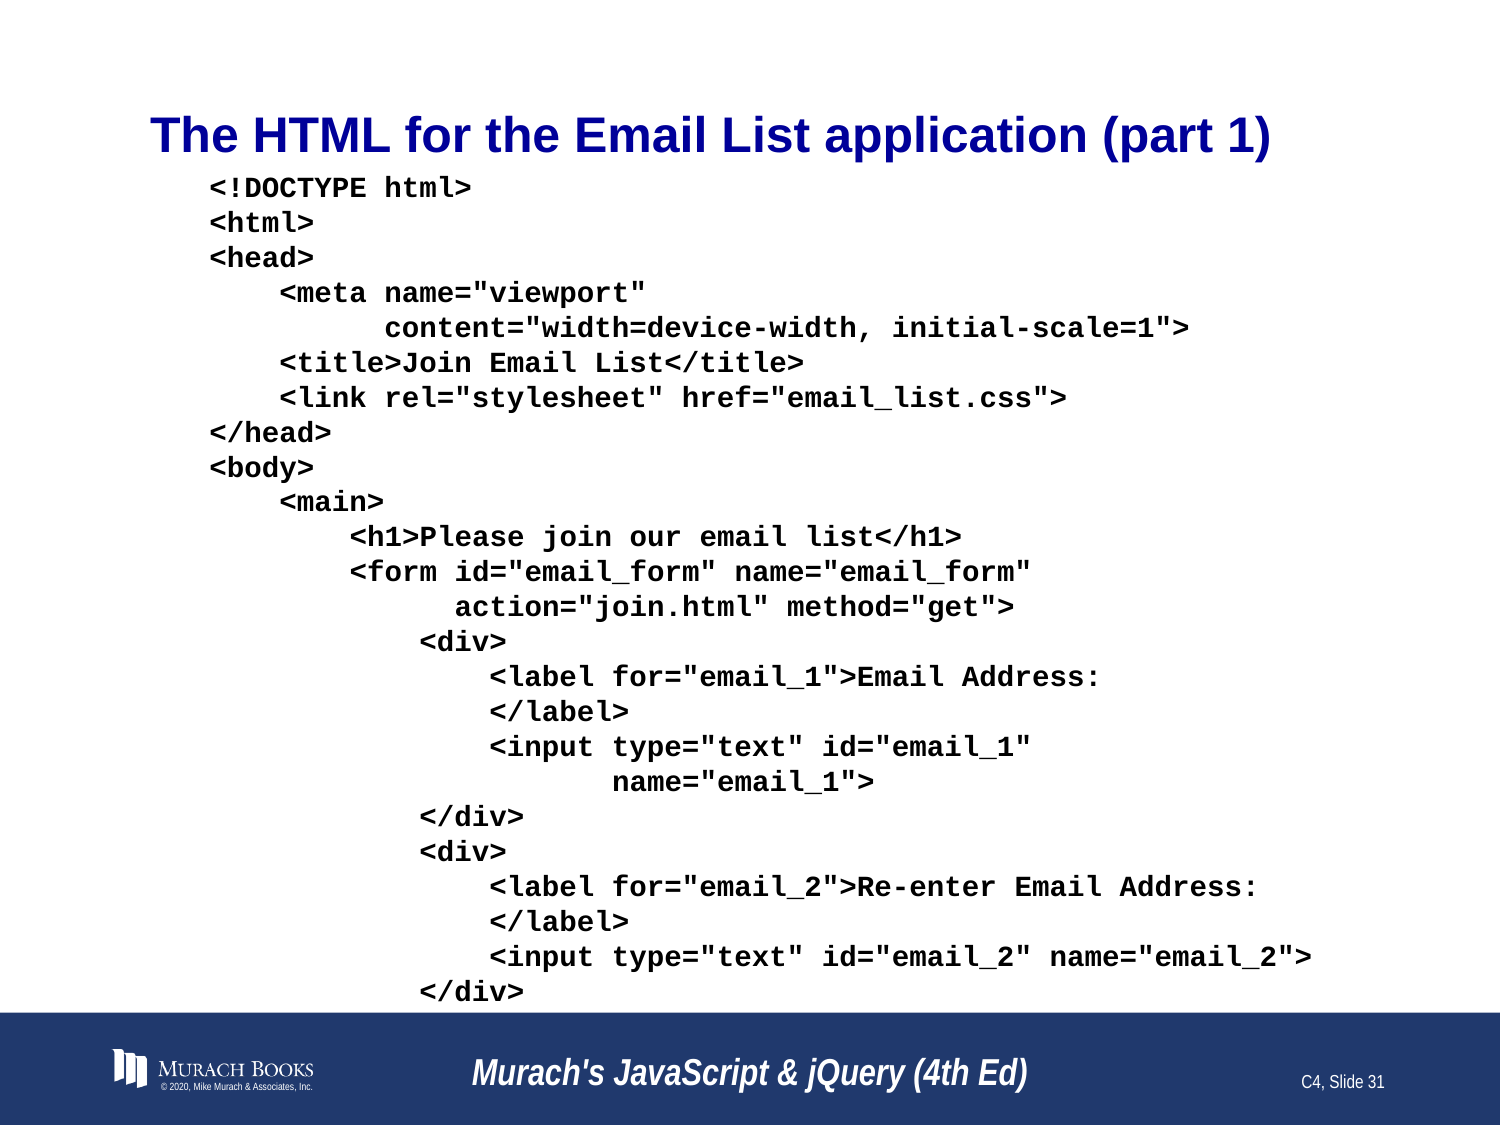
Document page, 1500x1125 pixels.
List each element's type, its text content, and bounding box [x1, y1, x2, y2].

list <!DOCTYPE html> <html> <head> <meta name="viewport" content="width=device-width, initial-scale=1"> <title>Join Email List</title> <link rel="stylesheet" href="email_list.css"> </head> <body> <main> <h1>Please join our email list</h1> <form id="email_form" name="email_form" action="join.html" method="get"> <div> <label for="email_1">Email Address: </label> <input type="text" id="email_1" name="email_1"> </div> <div> <label for="email_2">Re-enter Email Address: </label> <input type="text" id="email_2" name="email_2"> </div> [137, 160, 1350, 961]
footer © 2020, Mike Murach & Associates, Inc. [12, 1025, 463, 1100]
slide_number Murach's JavaScript & jQuery (4th Ed) [463, 1025, 1050, 1100]
title The HTML for the Email List application (part 1) [150, 102, 1350, 160]
slide_number C4, Slide 31 [1087, 1025, 1400, 1100]
